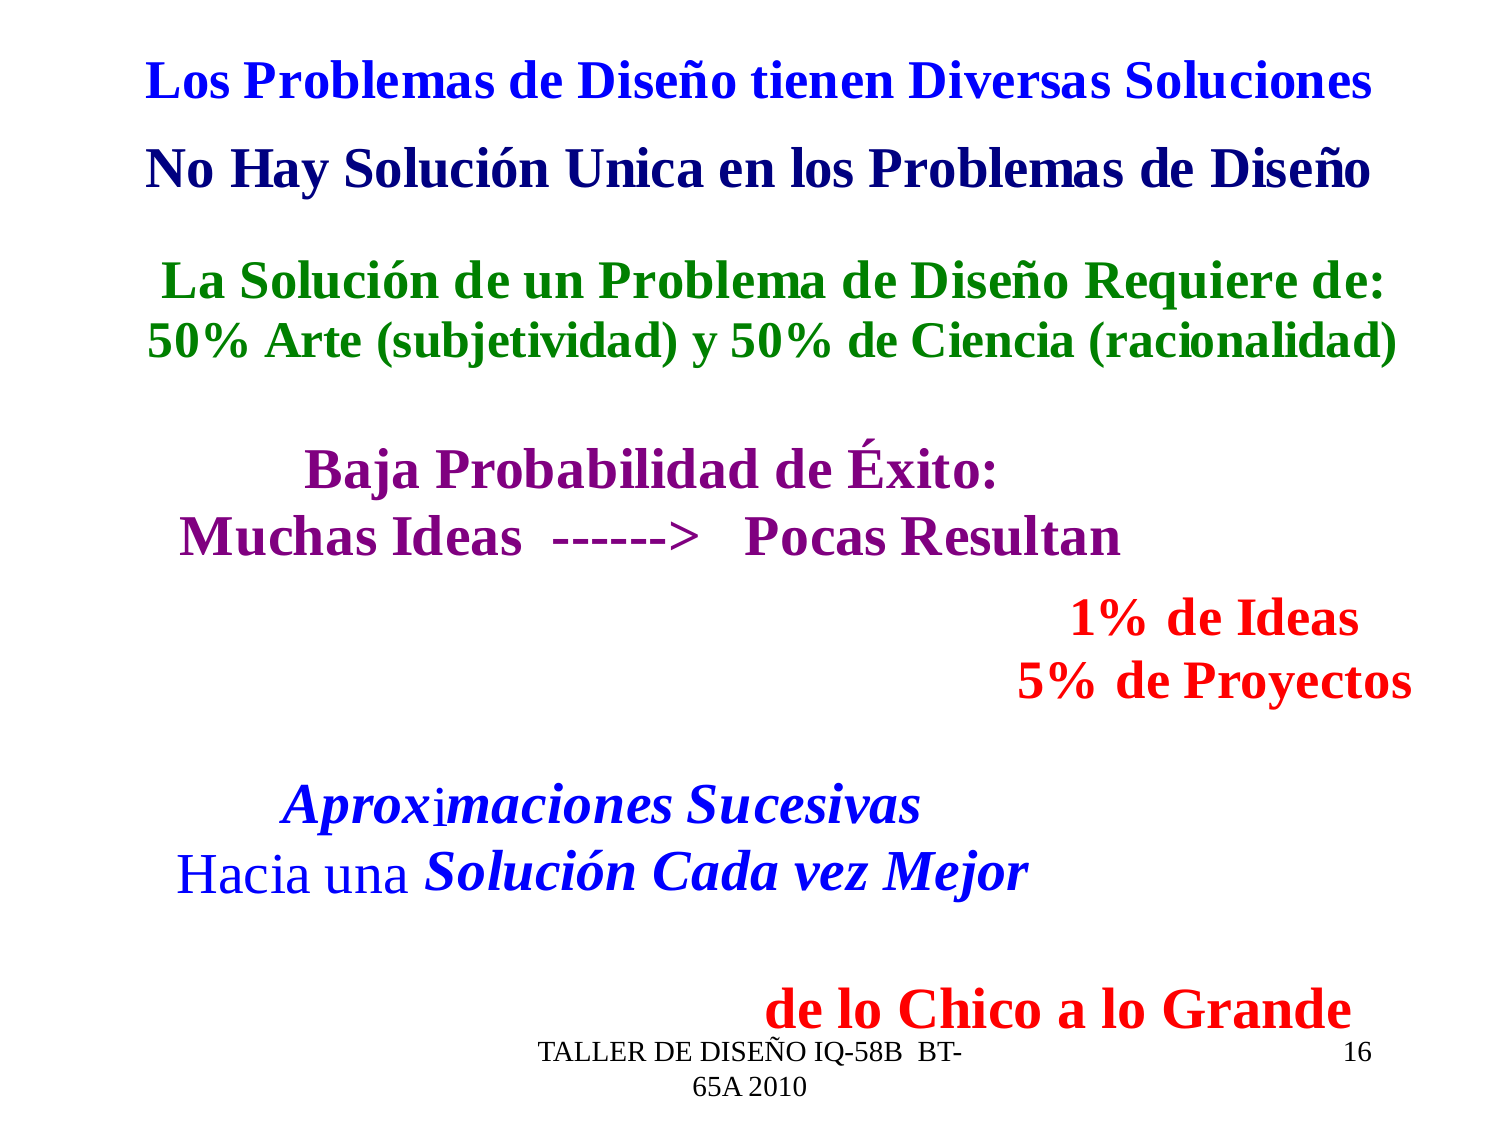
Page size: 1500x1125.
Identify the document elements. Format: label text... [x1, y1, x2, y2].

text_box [974, 587, 1456, 718]
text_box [0, 774, 1244, 937]
text_box de lo Chico a lo Grande [749, 962, 1438, 1048]
slide_number 16 [1074, 1024, 1388, 1101]
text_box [124, 49, 1397, 207]
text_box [145, 137, 1500, 231]
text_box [0, 437, 1305, 620]
footer TALLER DE DISEÑO IQ-58B BT-65A 2010 [512, 1024, 988, 1101]
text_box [112, 249, 1437, 379]
